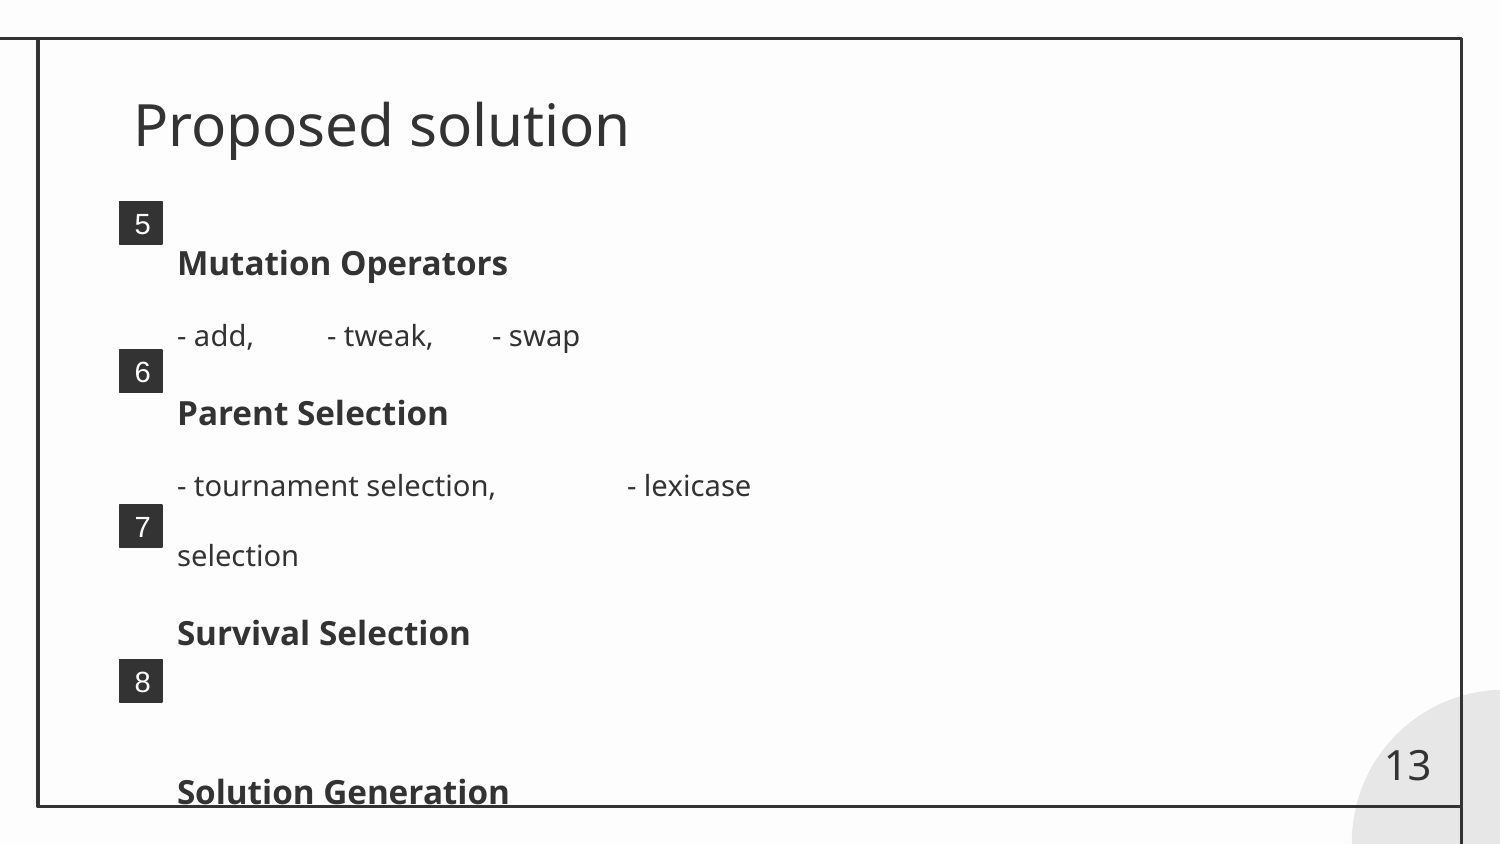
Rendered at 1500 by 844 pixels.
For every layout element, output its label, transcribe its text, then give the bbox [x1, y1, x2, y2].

text_box 5 [119, 201, 162, 244]
text_box 7 [119, 504, 162, 548]
text_box ‹#› [1363, 723, 1453, 798]
text_box 8 [119, 659, 162, 702]
text_box 6 [119, 350, 162, 393]
title Proposed solution [118, 72, 1382, 167]
list Mutation Operators - add, - tweak, - swap Parent Selection - tournament selection, - lexicase selection Survival Selection Solution Generation [161, 187, 855, 726]
